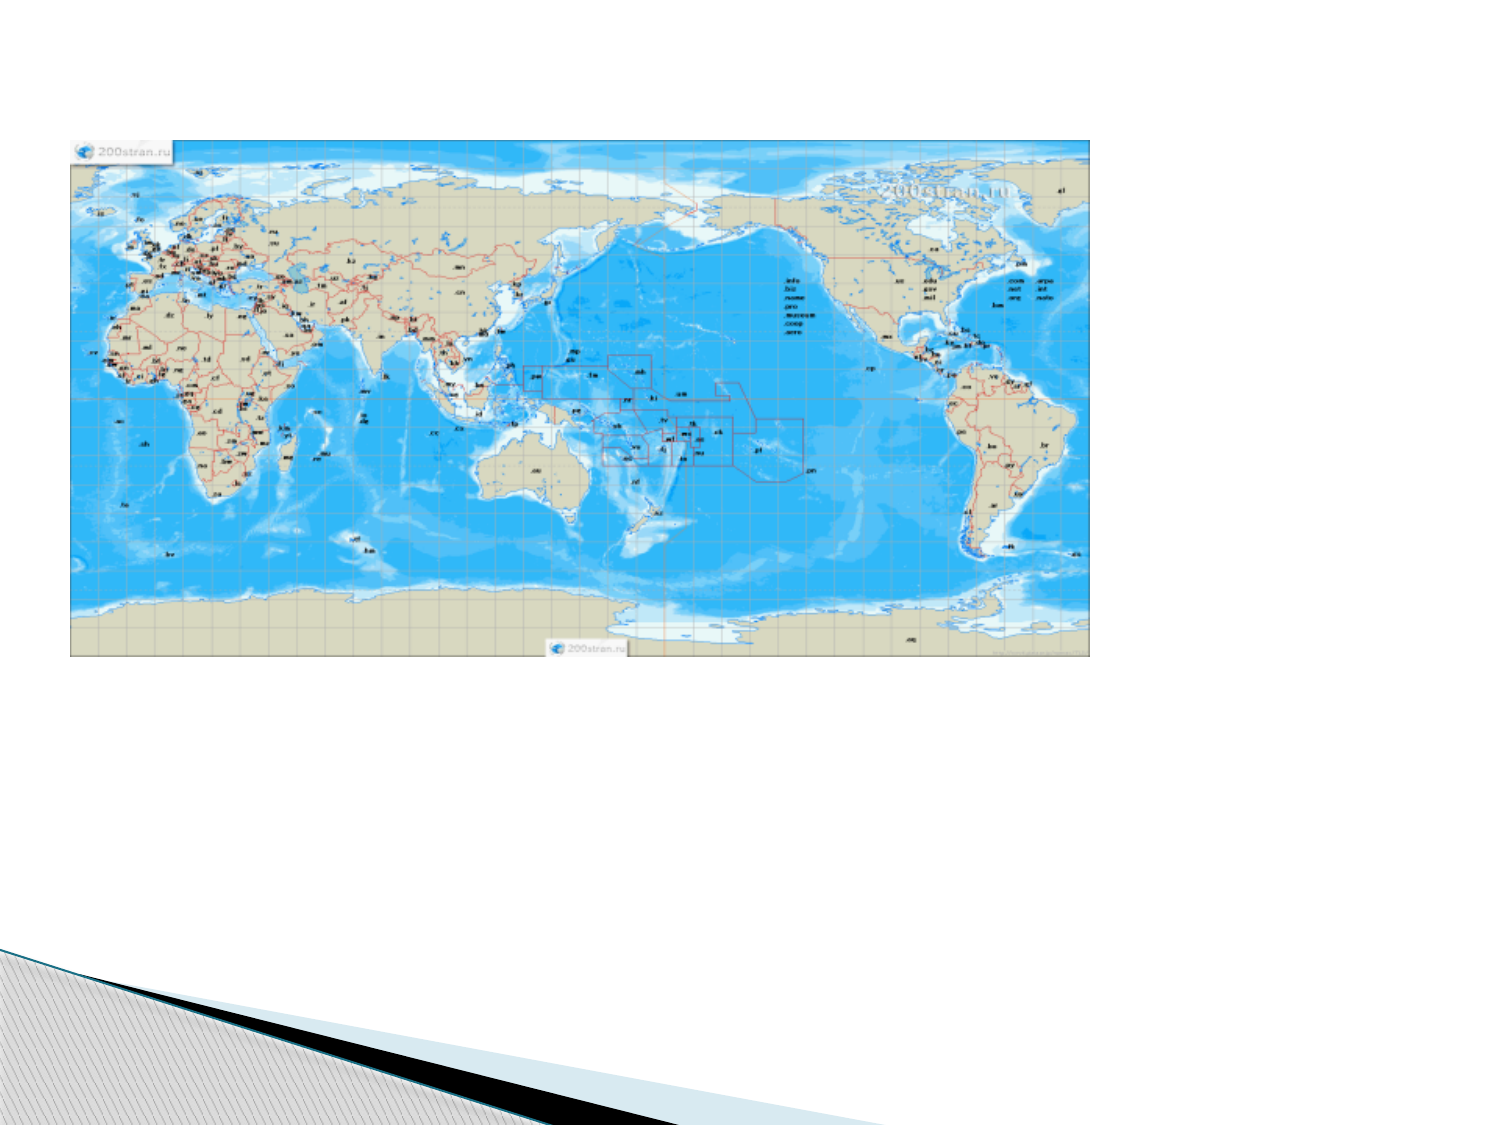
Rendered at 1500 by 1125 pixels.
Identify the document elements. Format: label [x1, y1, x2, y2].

list [70, 140, 1091, 657]
